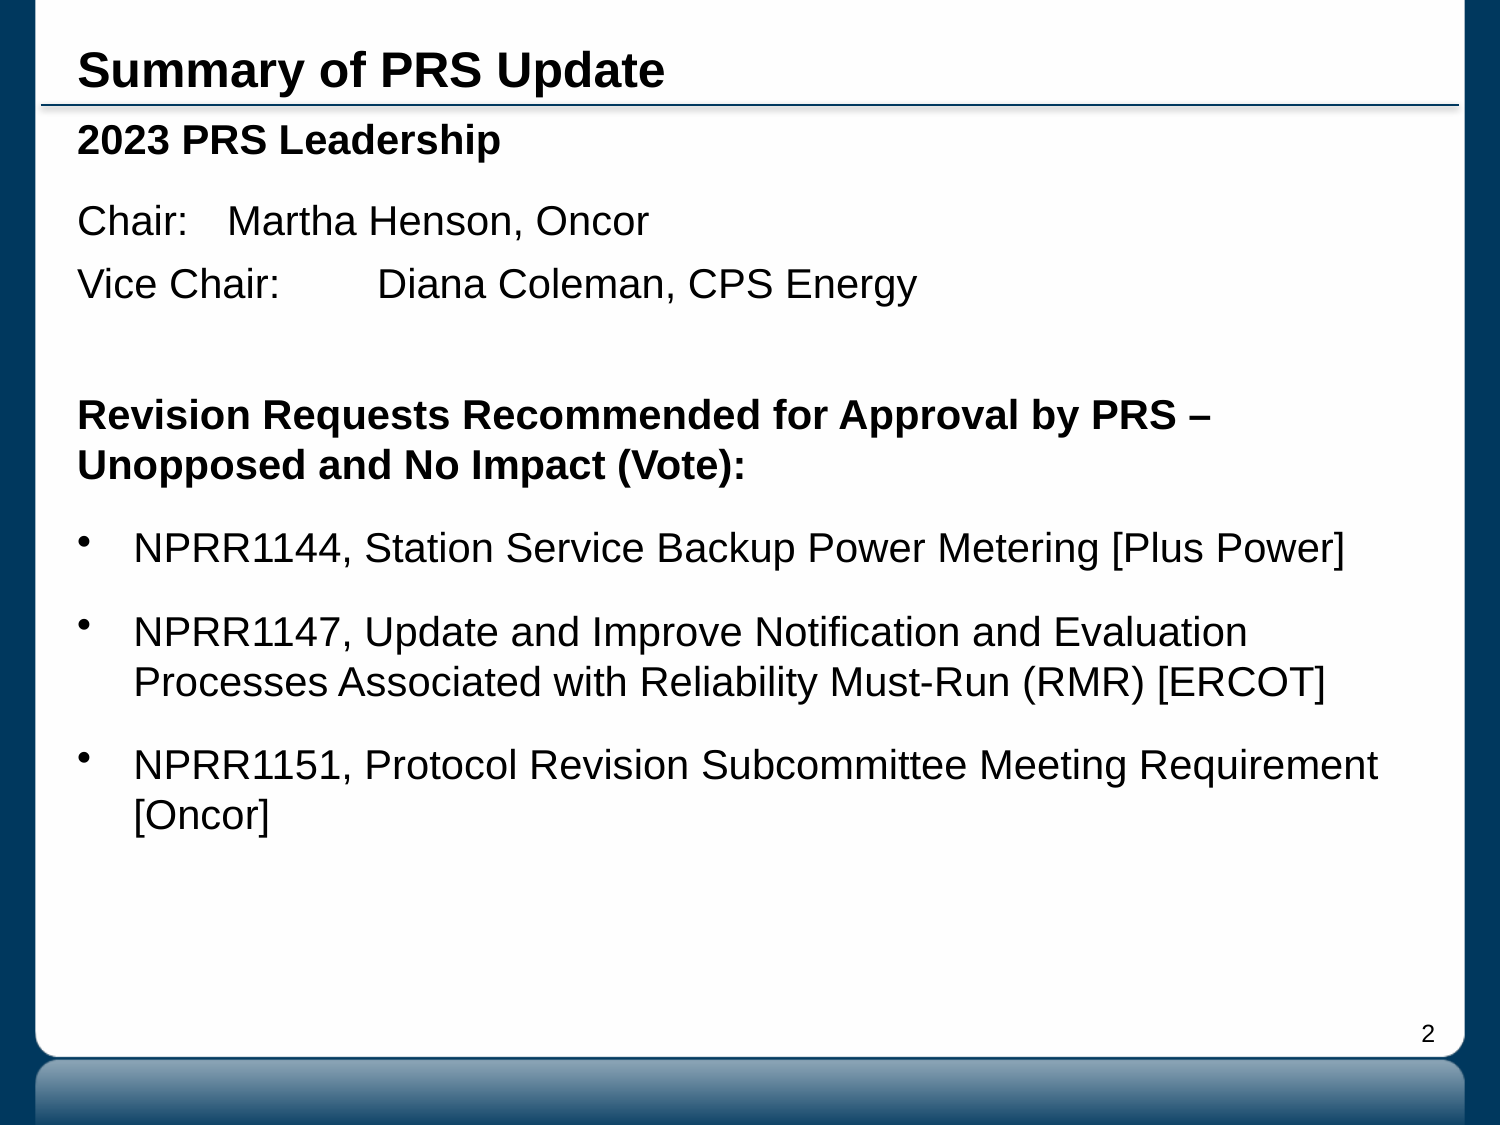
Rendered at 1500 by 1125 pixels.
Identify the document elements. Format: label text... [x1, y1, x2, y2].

picture [35, 0, 1465, 1125]
text_box 2023 PRS Leadership Chair: Martha Henson, Oncor Vice Chair: Diana Coleman, CPS Energy Revision Requests Recommended for Approval by PRS – Unopposed and No Impact (Vote): NPRR1144, Station Service Backup Power Metering [Plus Power] NPRR1147, Update and Improve Notification and Evaluation Processes Associated with Reliability Must-Run (RMR) [ERCOT] NPRR1151, Protocol Revision Subcommittee Meeting Requirement [Oncor] [62, 106, 1450, 1049]
title Summary of PRS Update [62, 29, 1450, 106]
